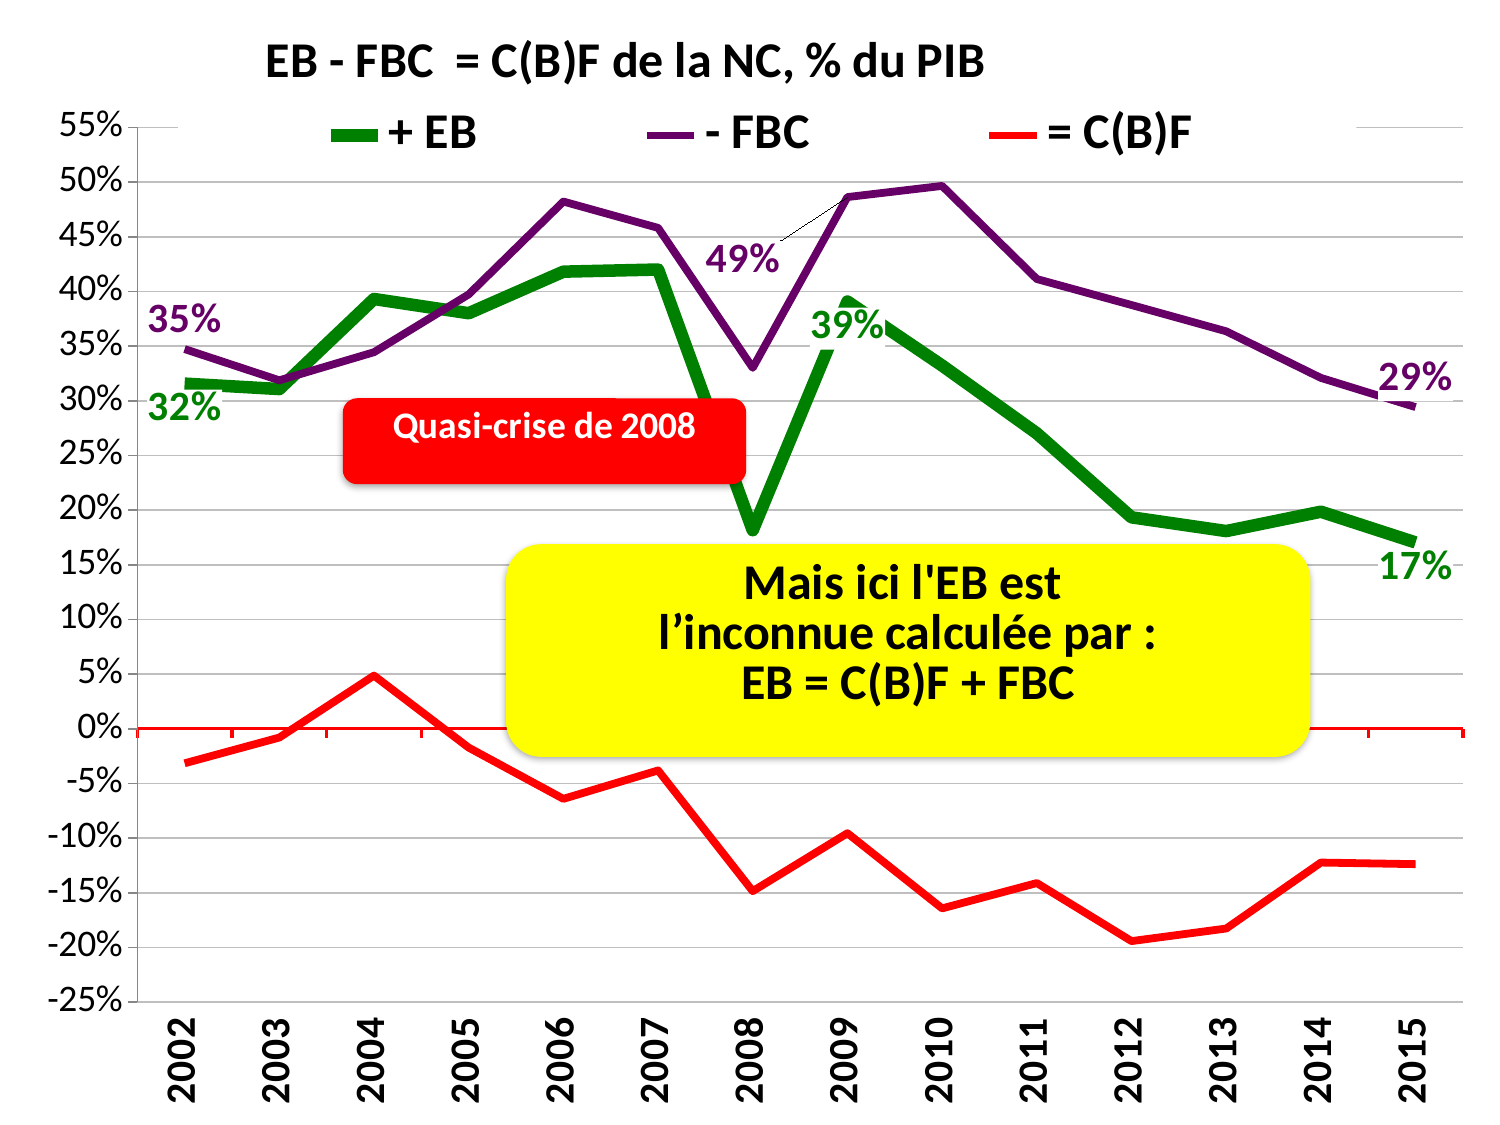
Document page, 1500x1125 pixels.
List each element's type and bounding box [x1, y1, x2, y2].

chart [18, 24, 1474, 1108]
